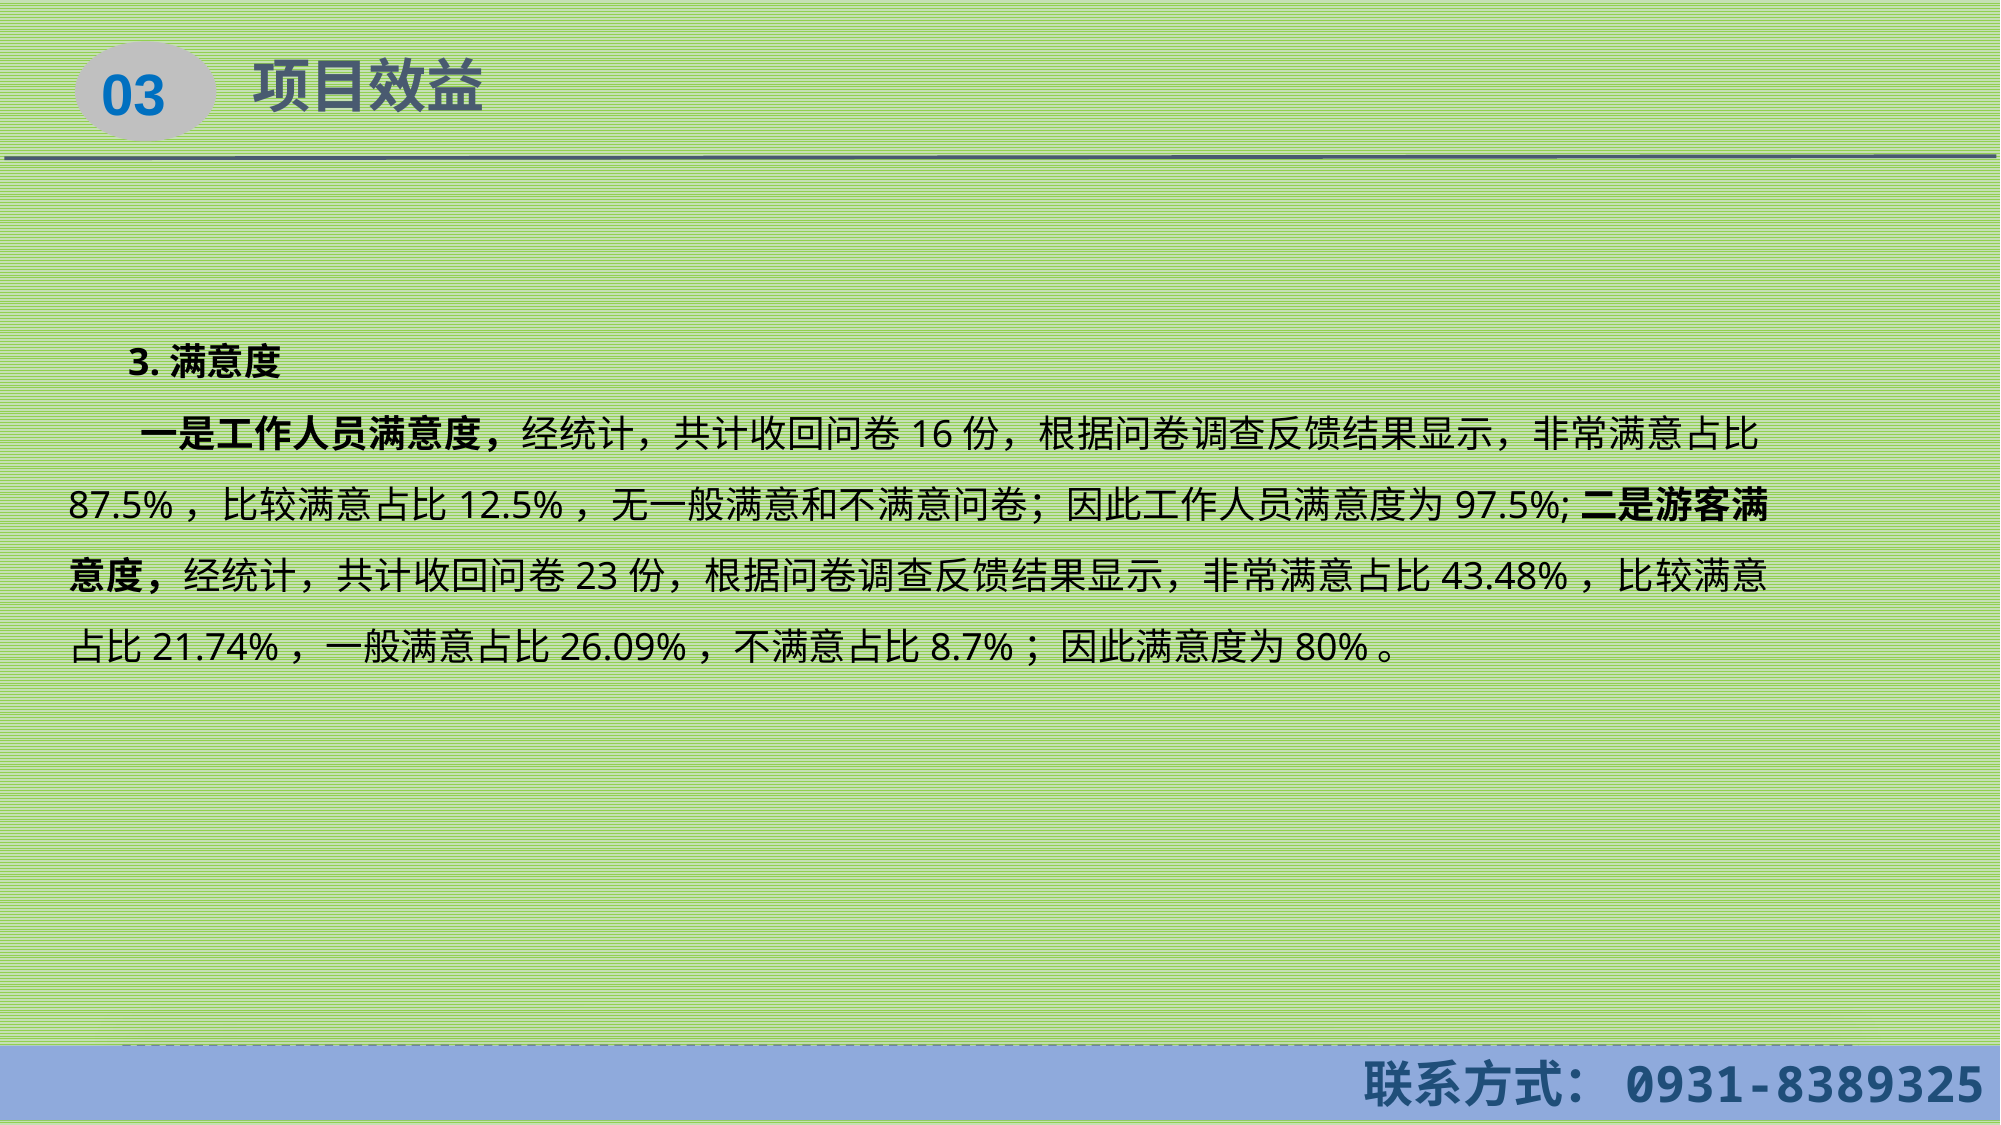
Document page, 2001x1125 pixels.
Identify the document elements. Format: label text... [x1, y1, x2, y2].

text_box 联系方式：0931-8389325 [0, 1045, 2000, 1121]
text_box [74, 41, 1147, 142]
text_box 3.满意度 一是工作人员满意度，经统计，共计收回问卷16份，根据问卷调查反馈结果显示，非常满意占比87.5%，比较满意占比12.5%，无一般满意和不满意问卷；因此工作人员满意度为97.5%;二是游客满意度，经统计，共计收回问卷23份，根据问卷调查反馈结果显示，非常满意占比43.48%，比较满意占比21.74%，一般满意占比26.09%，不满意占比8.7%；因此满意度为80%。 [53, 306, 1784, 917]
